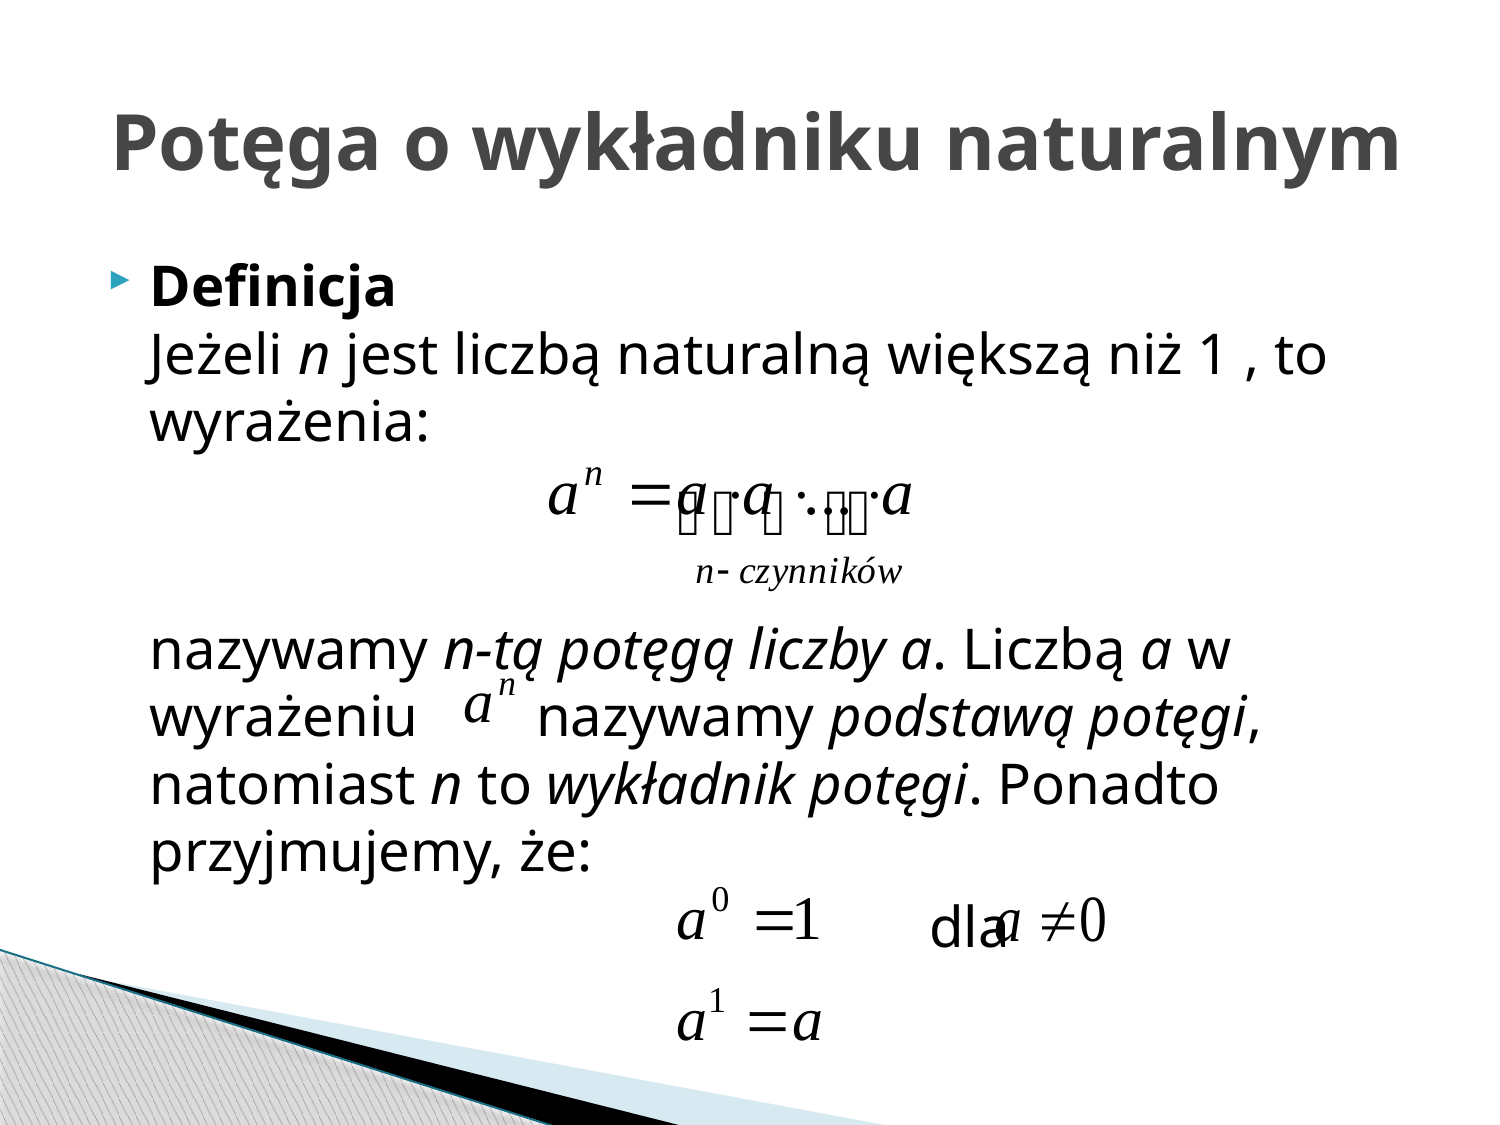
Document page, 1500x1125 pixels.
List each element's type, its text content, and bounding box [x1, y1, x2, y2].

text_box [985, 881, 1117, 959]
list Definicja Jeżeli n jest liczbą naturalną większą niż 1 , to wyrażenia: nazywamy n-tą potęgą liczby a. Liczbą a w wyrażeniu nazywamy podstawą potęgi, natomiast n to wykładnik potęgi. Ponadto przyjmujemy, że: dla [75, 243, 1424, 1059]
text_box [666, 869, 833, 1056]
title Potęga o wykładniku naturalnym [75, 45, 1425, 233]
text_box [454, 656, 526, 739]
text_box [537, 444, 928, 607]
